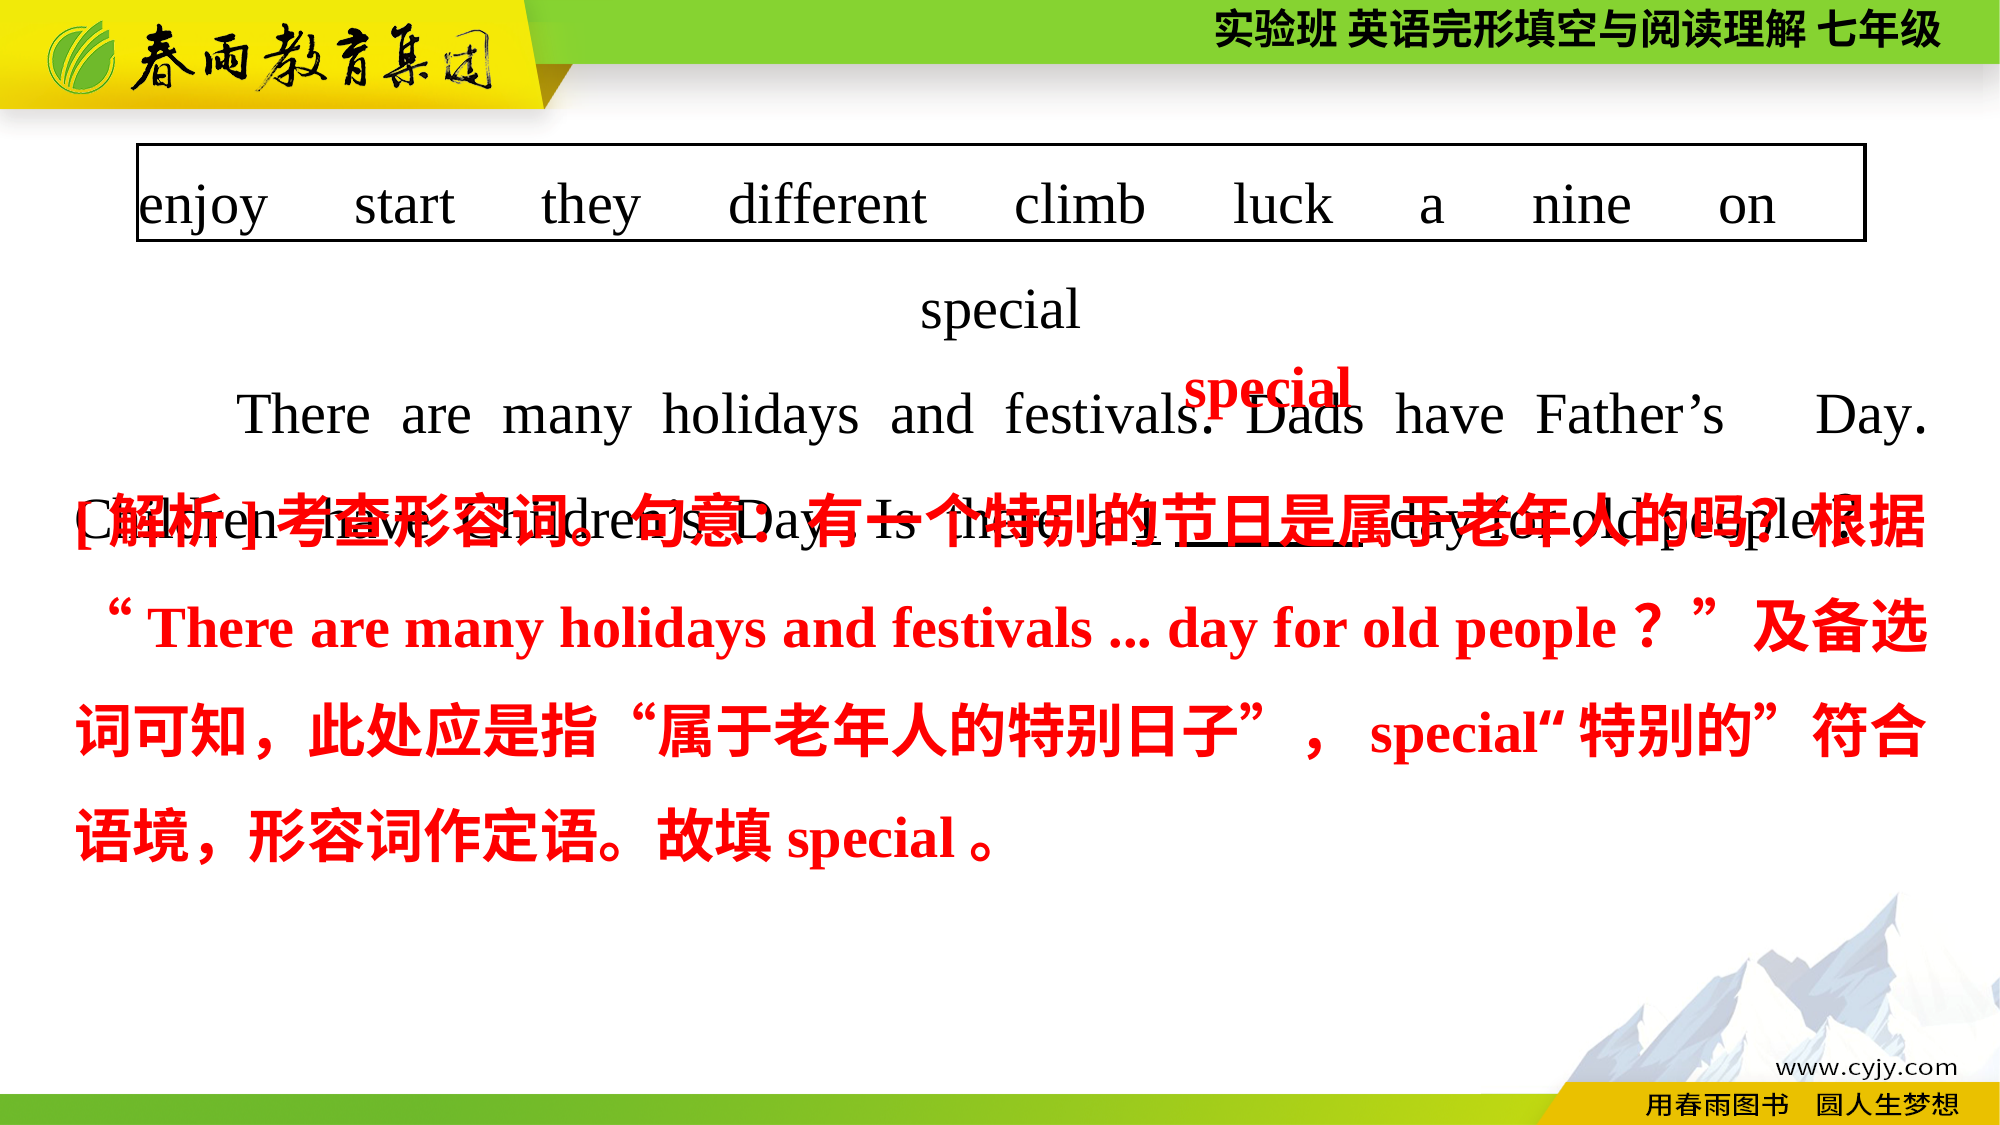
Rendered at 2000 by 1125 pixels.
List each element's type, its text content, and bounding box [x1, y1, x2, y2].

list enjoy start they different climb luck a nine on special There are many holidays and festivals. Dads have Father’s Day. Children have Children’s Day . Is there a 1 day for old people？ [59, 122, 1944, 441]
text_box special [1169, 342, 1368, 427]
picture [0, 0, 2000, 1125]
text_box [解析]考查形容词。句意：有一个特别的节日是属于老年人的吗？根据“There are many holidays and festivals ... day for old people？”及备选词可知，此处应是指“属于老年人的特别日子”，special“特别的”符合语境，形容词作定语。故填special。 [59, 441, 1944, 877]
text_box [137, 144, 1865, 241]
